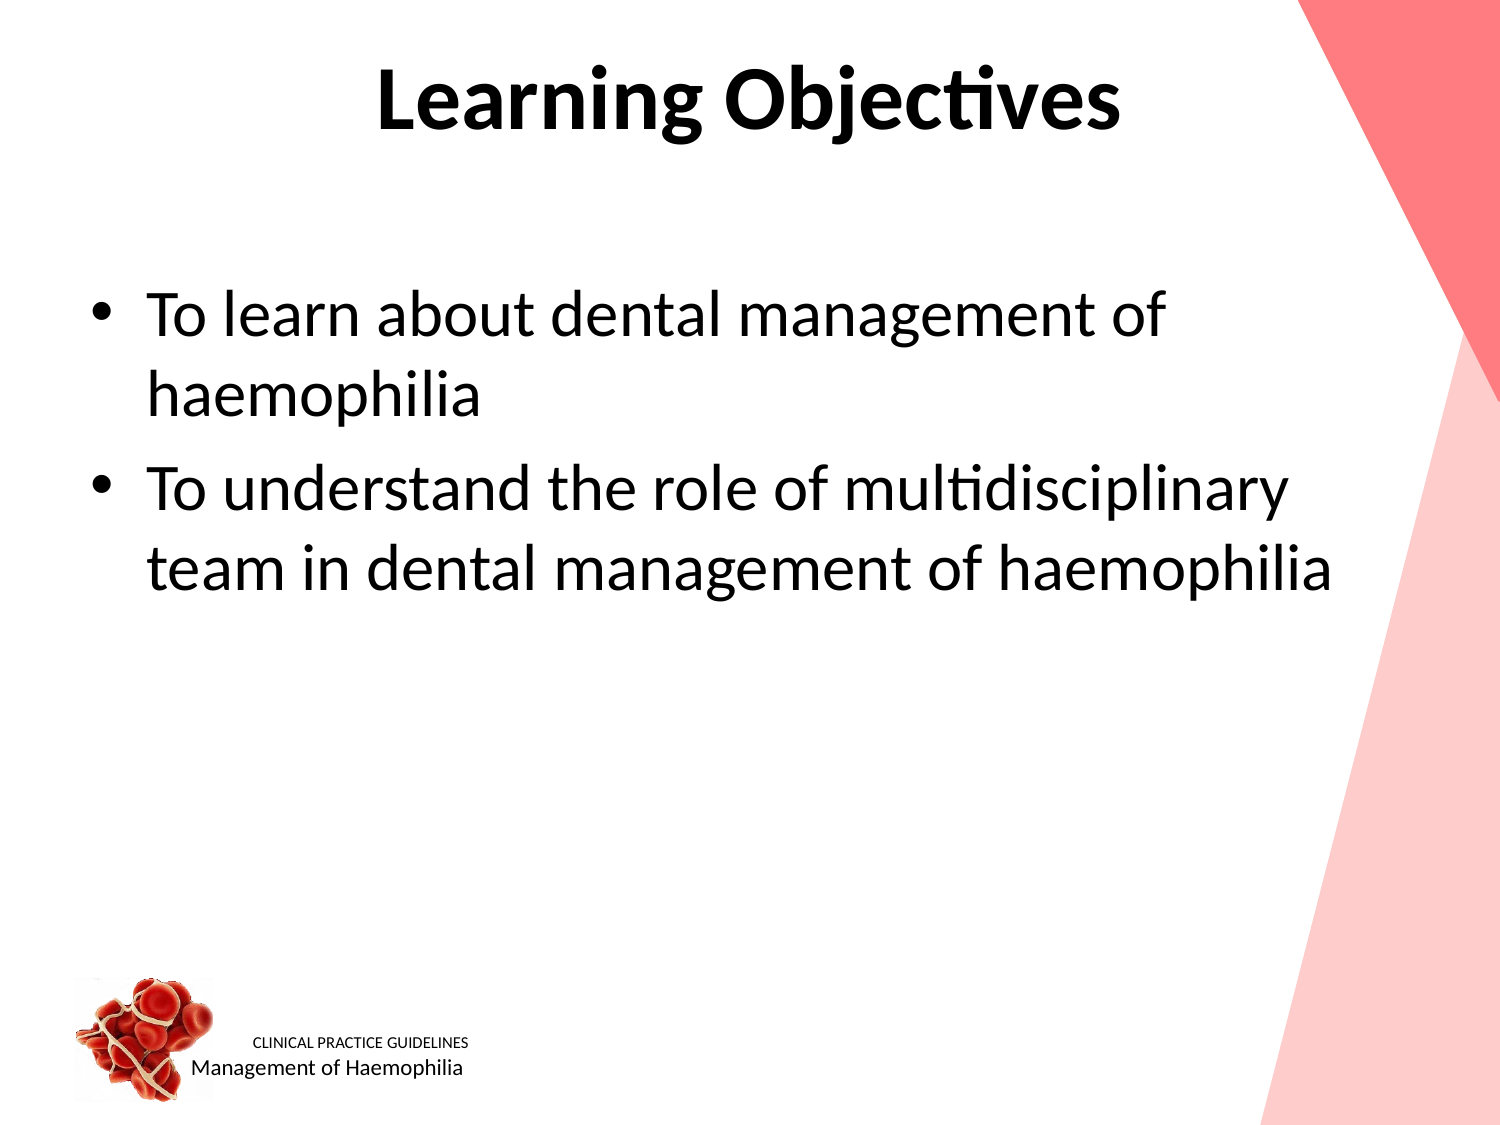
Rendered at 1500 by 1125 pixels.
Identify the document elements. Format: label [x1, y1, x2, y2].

text_box [74, 0, 1500, 1125]
